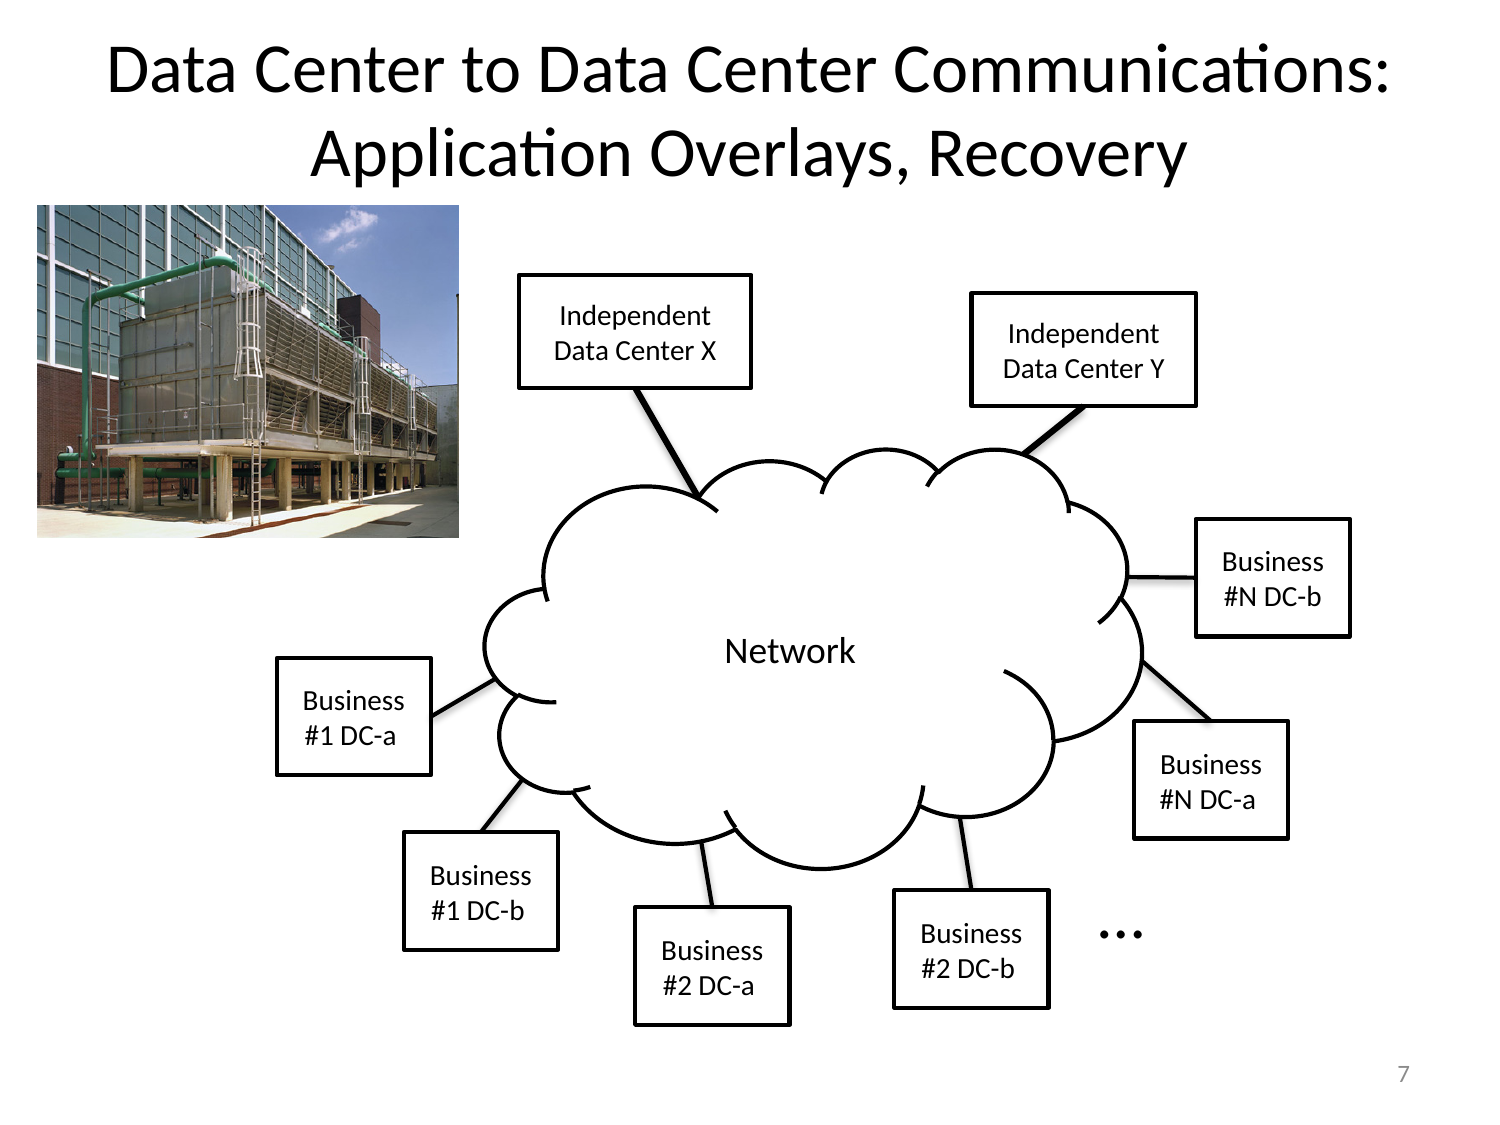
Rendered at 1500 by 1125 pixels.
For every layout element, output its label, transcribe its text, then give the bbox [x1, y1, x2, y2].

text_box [276, 274, 1351, 1026]
slide_number 7 [1074, 1042, 1425, 1103]
title Data Center to Data Center Communications: Application Overlays, Recovery [75, 12, 1425, 200]
picture [37, 205, 460, 538]
